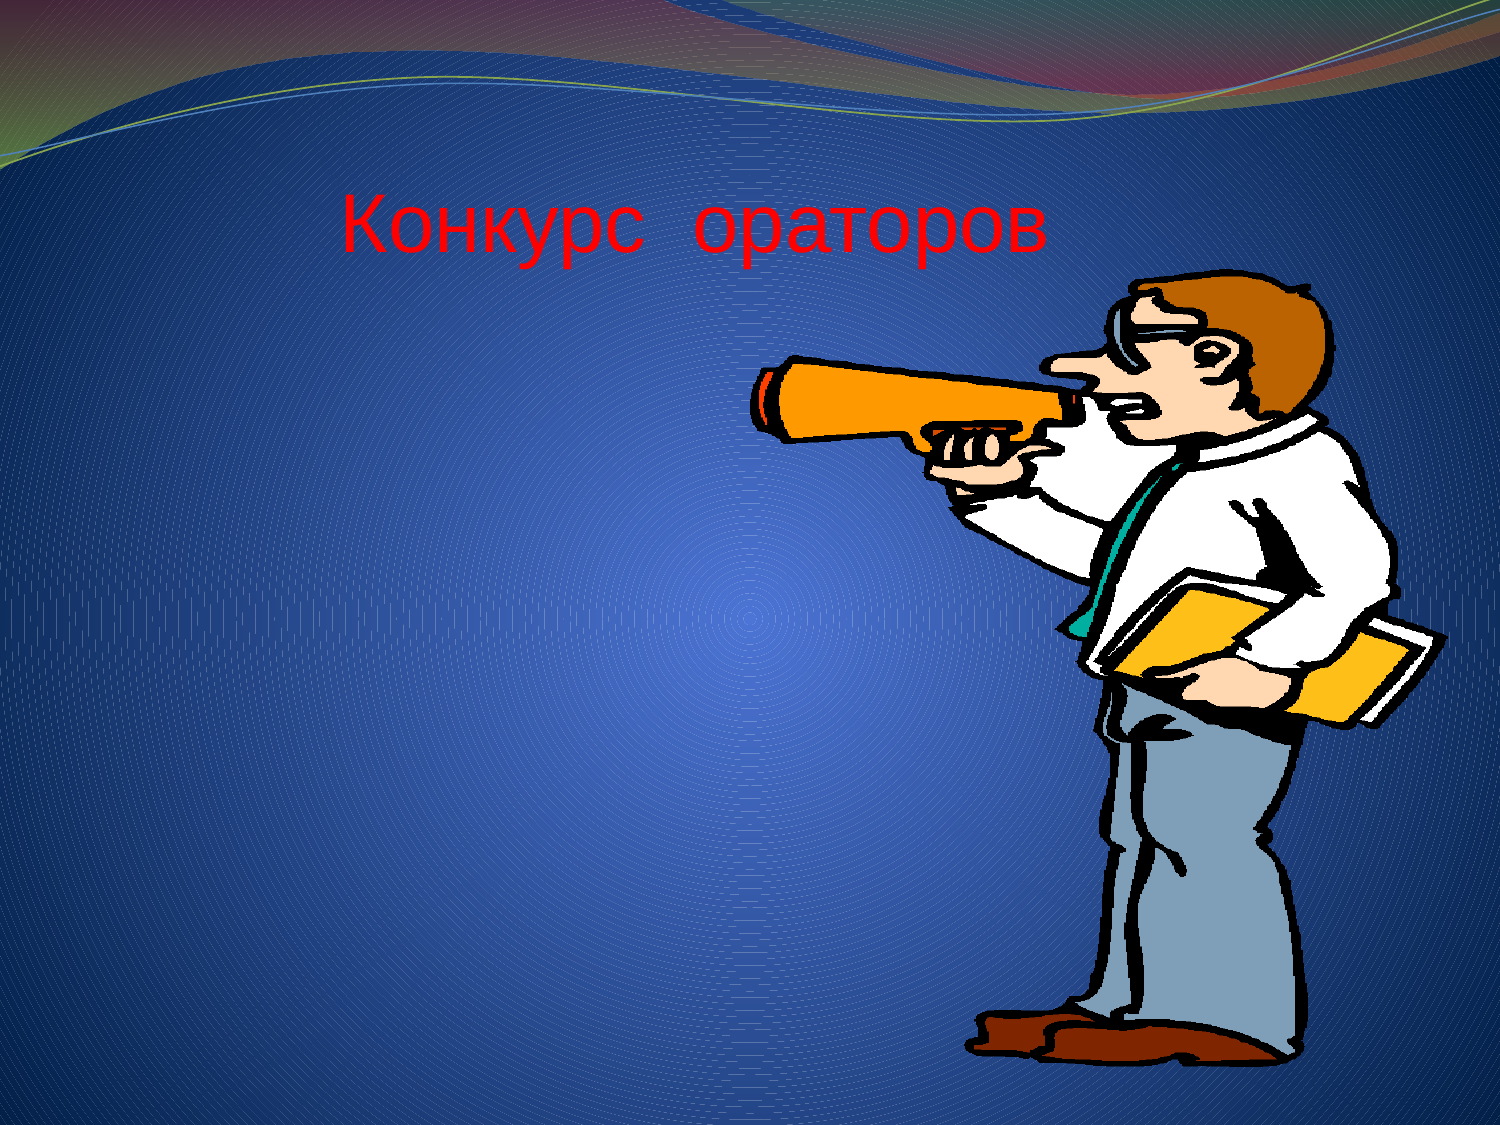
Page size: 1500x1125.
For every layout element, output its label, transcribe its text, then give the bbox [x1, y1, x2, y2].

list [749, 269, 1448, 1067]
title Конкурс ораторов [339, 0, 1425, 270]
